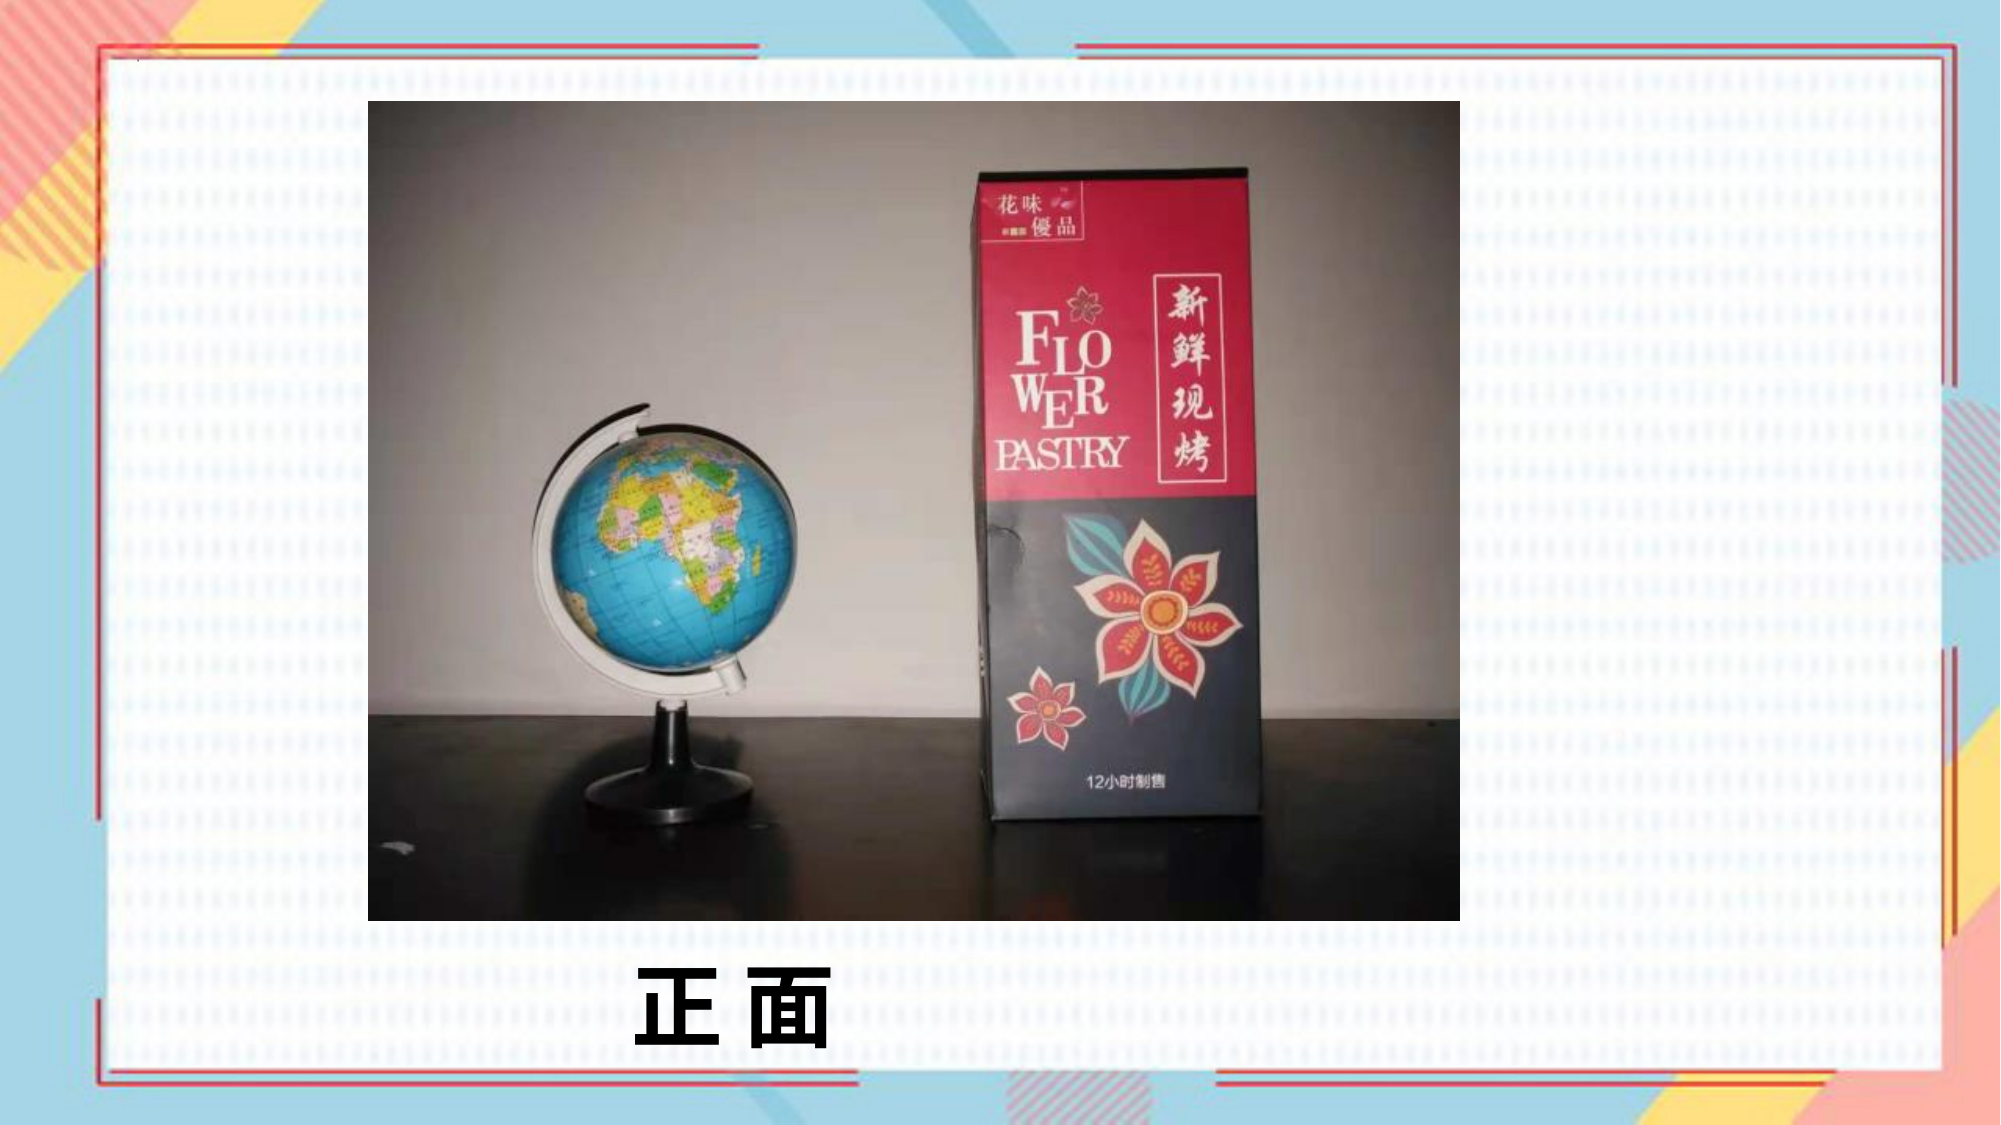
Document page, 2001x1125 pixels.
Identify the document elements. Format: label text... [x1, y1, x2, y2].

picture [0, 0, 2001, 1125]
text_box 正 面 [603, 940, 864, 1066]
